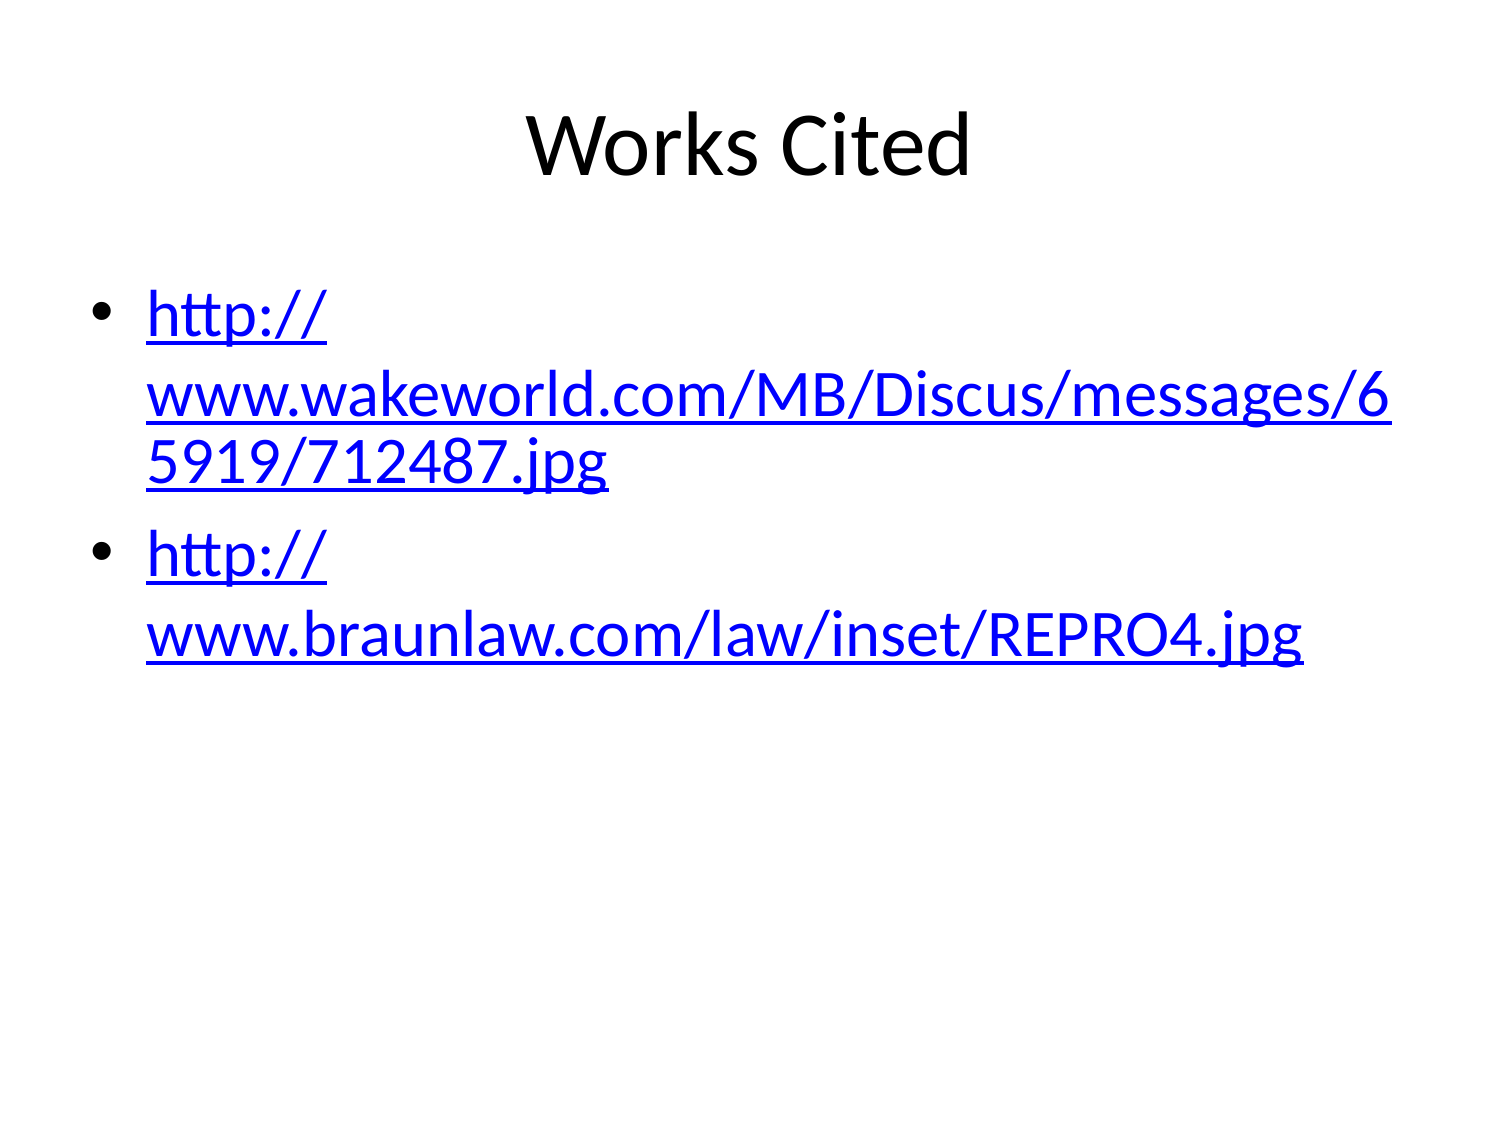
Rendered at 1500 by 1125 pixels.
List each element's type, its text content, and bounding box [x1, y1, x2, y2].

list http://www.wakeworld.com/MB/Discus/messages/65919/712487.jpg http://www.braunlaw.com/law/inset/REPRO4.jpg [75, 262, 1425, 1005]
title Works Cited [75, 45, 1425, 233]
